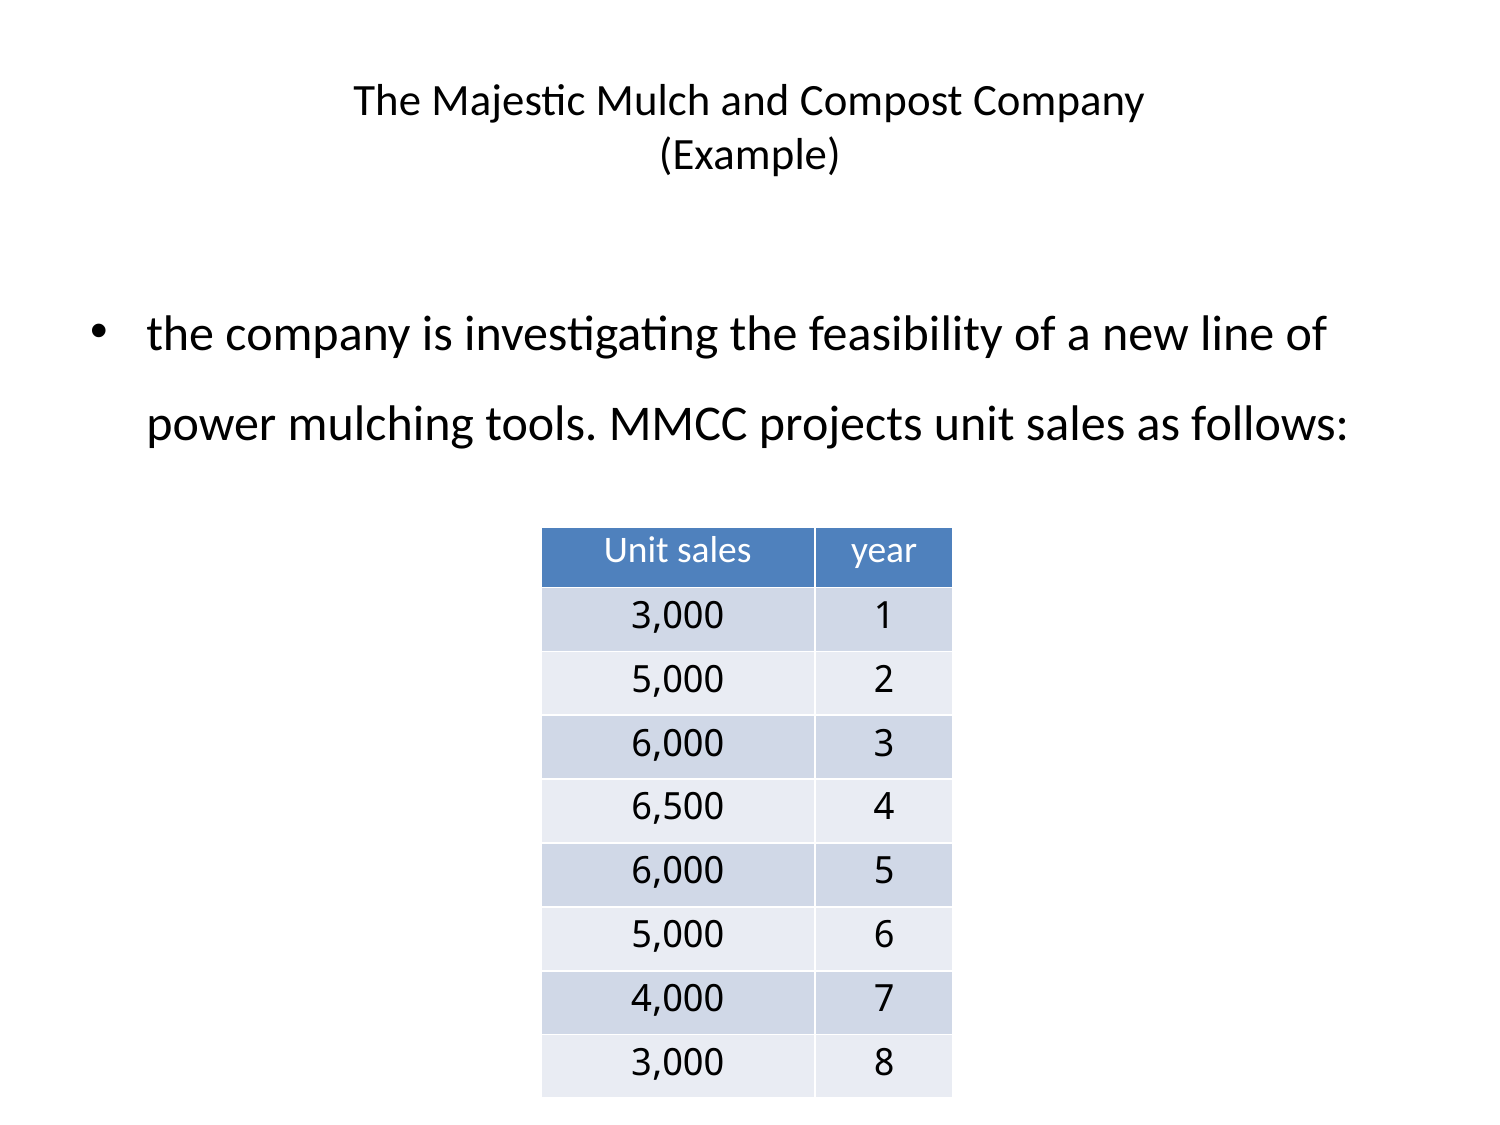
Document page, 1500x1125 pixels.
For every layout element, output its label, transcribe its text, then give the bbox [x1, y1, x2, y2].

title The Majestic Mulch and Compost Company (Example) [50, 62, 1450, 187]
table_cell 5 [816, 844, 952, 906]
table_cell 4,000 [542, 972, 814, 1034]
table_cell 1 [816, 588, 952, 651]
table_cell 3,000 [542, 1035, 814, 1097]
table_header year [816, 528, 952, 587]
table_cell 6,000 [542, 716, 814, 778]
table_cell 5,000 [542, 652, 814, 714]
table_cell 3 [816, 716, 952, 778]
table_cell 7 [816, 972, 952, 1034]
table_cell 5,000 [542, 908, 814, 970]
table_cell 4 [816, 780, 952, 842]
table_cell 6,000 [542, 844, 814, 906]
table_cell 2 [816, 652, 952, 714]
table_cell 6 [816, 908, 952, 970]
list the company is investigating the feasibility of a new line of power mulching tools. MMCC projects unit sales as follows: [75, 262, 1425, 1005]
table_cell 6,500 [542, 780, 814, 842]
table_cell 8 [816, 1035, 952, 1097]
table_cell 3,000 [542, 588, 814, 651]
table_header Unit sales [542, 528, 814, 587]
